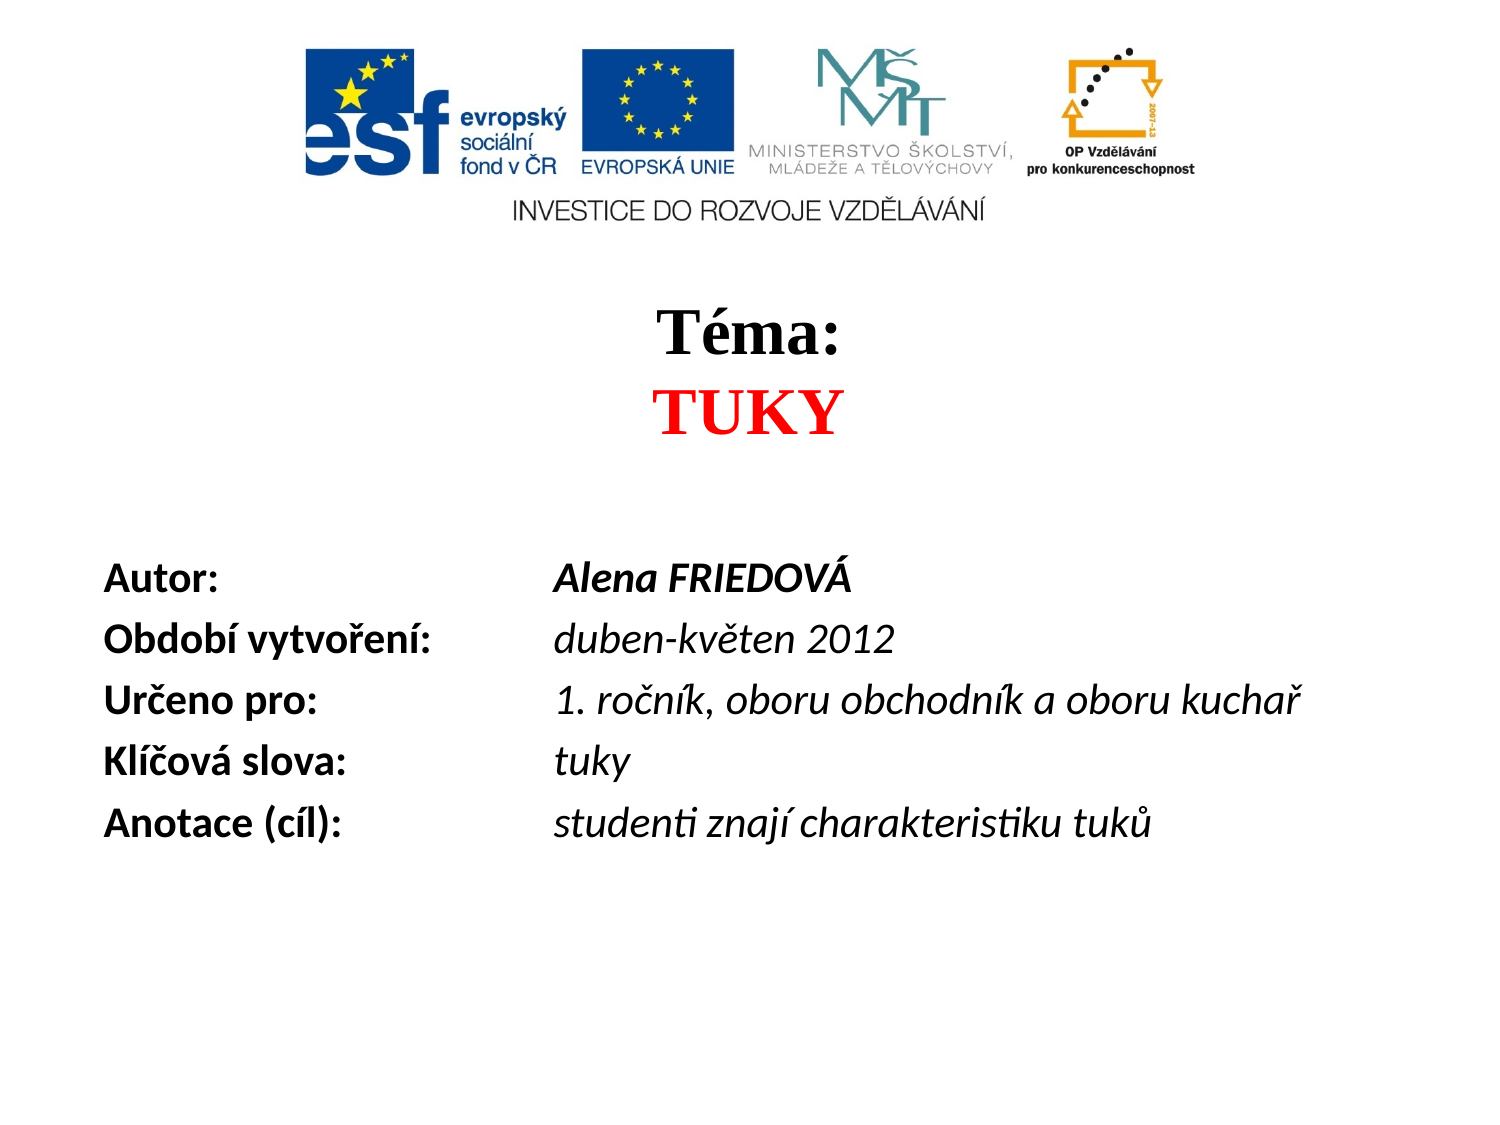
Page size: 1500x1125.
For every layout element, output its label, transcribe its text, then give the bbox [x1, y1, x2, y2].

title Téma: TUKY [112, 278, 1388, 457]
picture [277, 30, 1223, 238]
subtitle Autor: Alena FRIEDOVÁ Období vytvoření: duben-květen 2012 Určeno pro: 1. ročník, oboru obchodník a oboru kuchař Klíčová slova: tuky Anotace (cíl): studenti znají charakteristiku tuků [88, 479, 1376, 1024]
